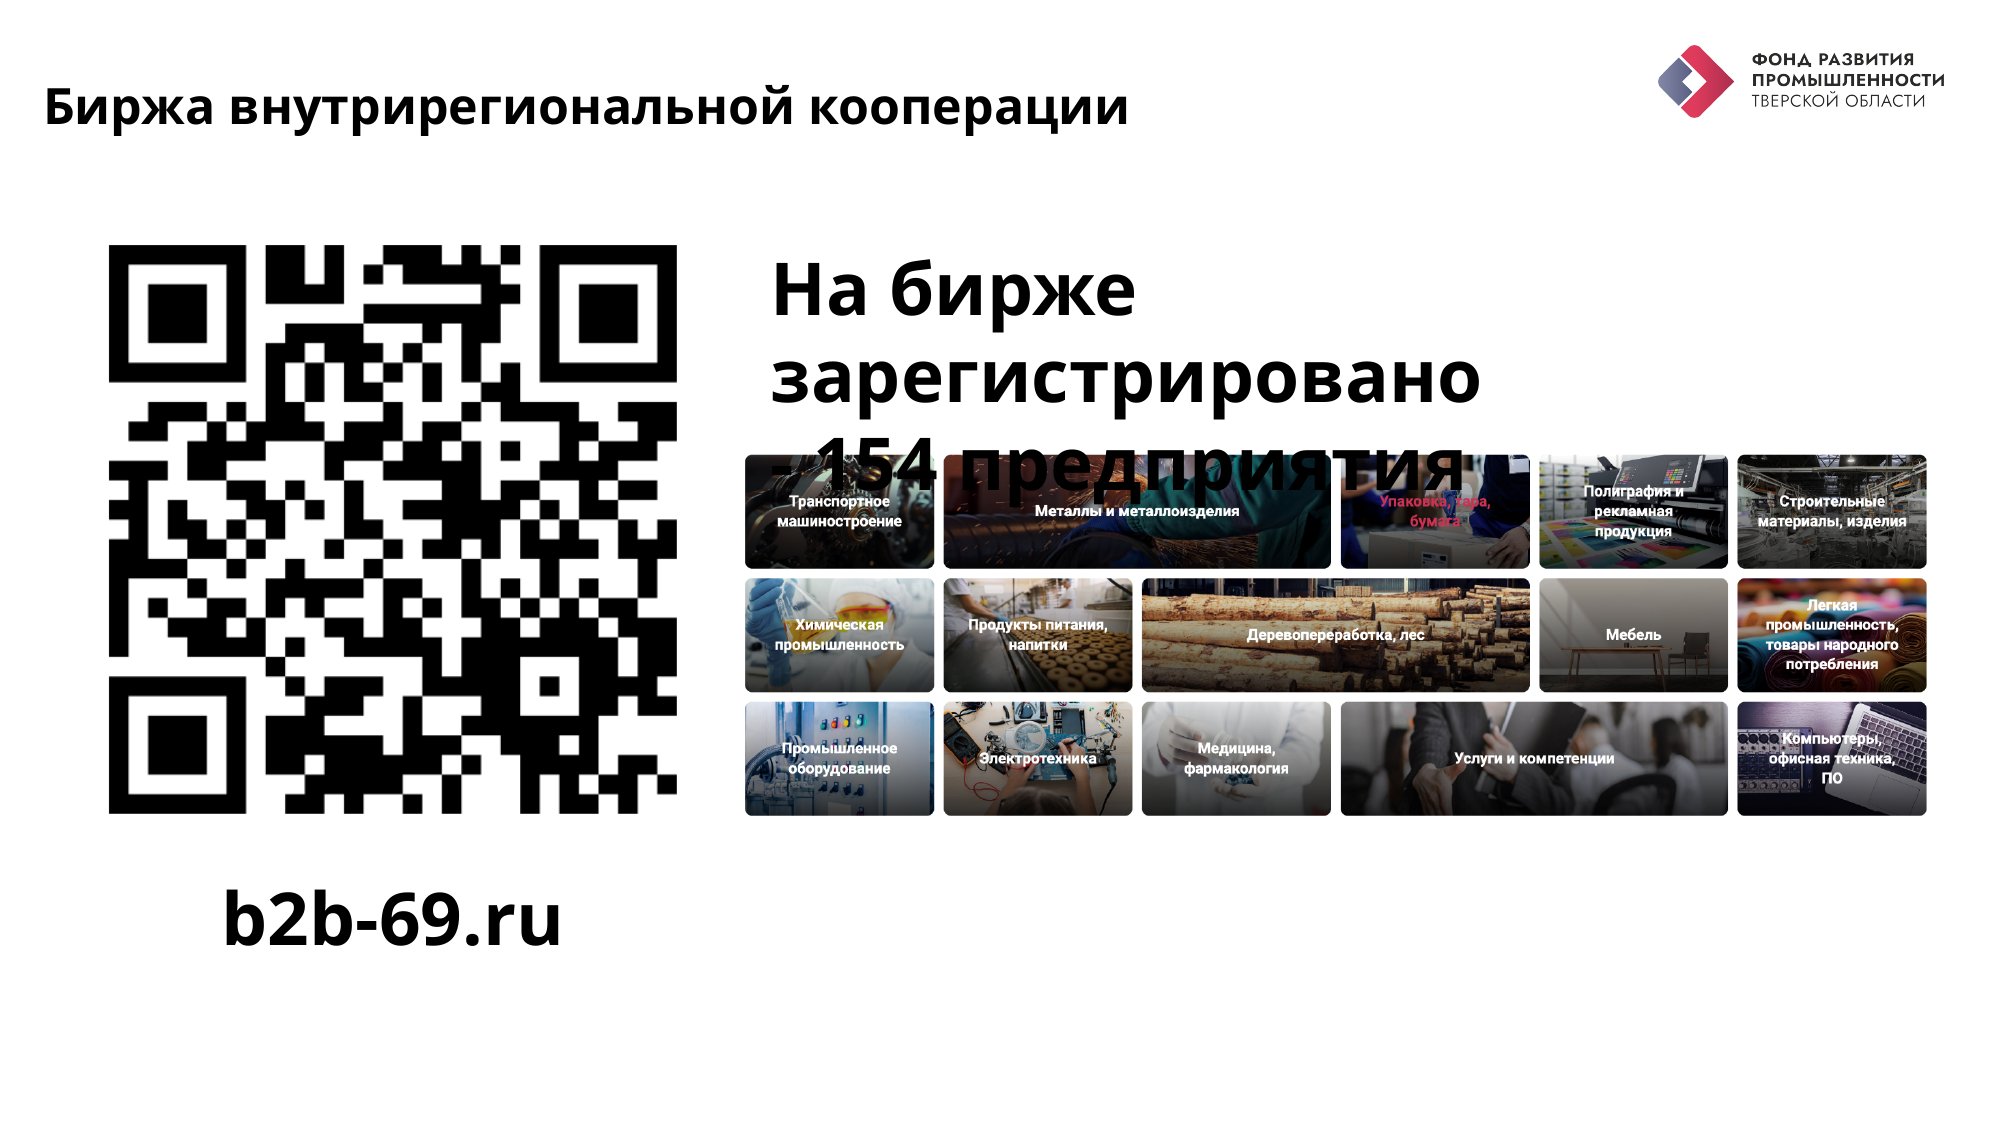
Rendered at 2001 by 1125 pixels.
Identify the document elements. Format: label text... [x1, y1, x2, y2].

text_box Биржа внутрирегиональной кооперации [28, 66, 1304, 142]
text_box На бирже зарегистрировано - 154 предприятия [755, 235, 1823, 438]
picture [1657, 45, 1944, 118]
text_box b2b-69.ru [168, 864, 618, 968]
picture [739, 438, 1944, 820]
picture [75, 211, 711, 848]
